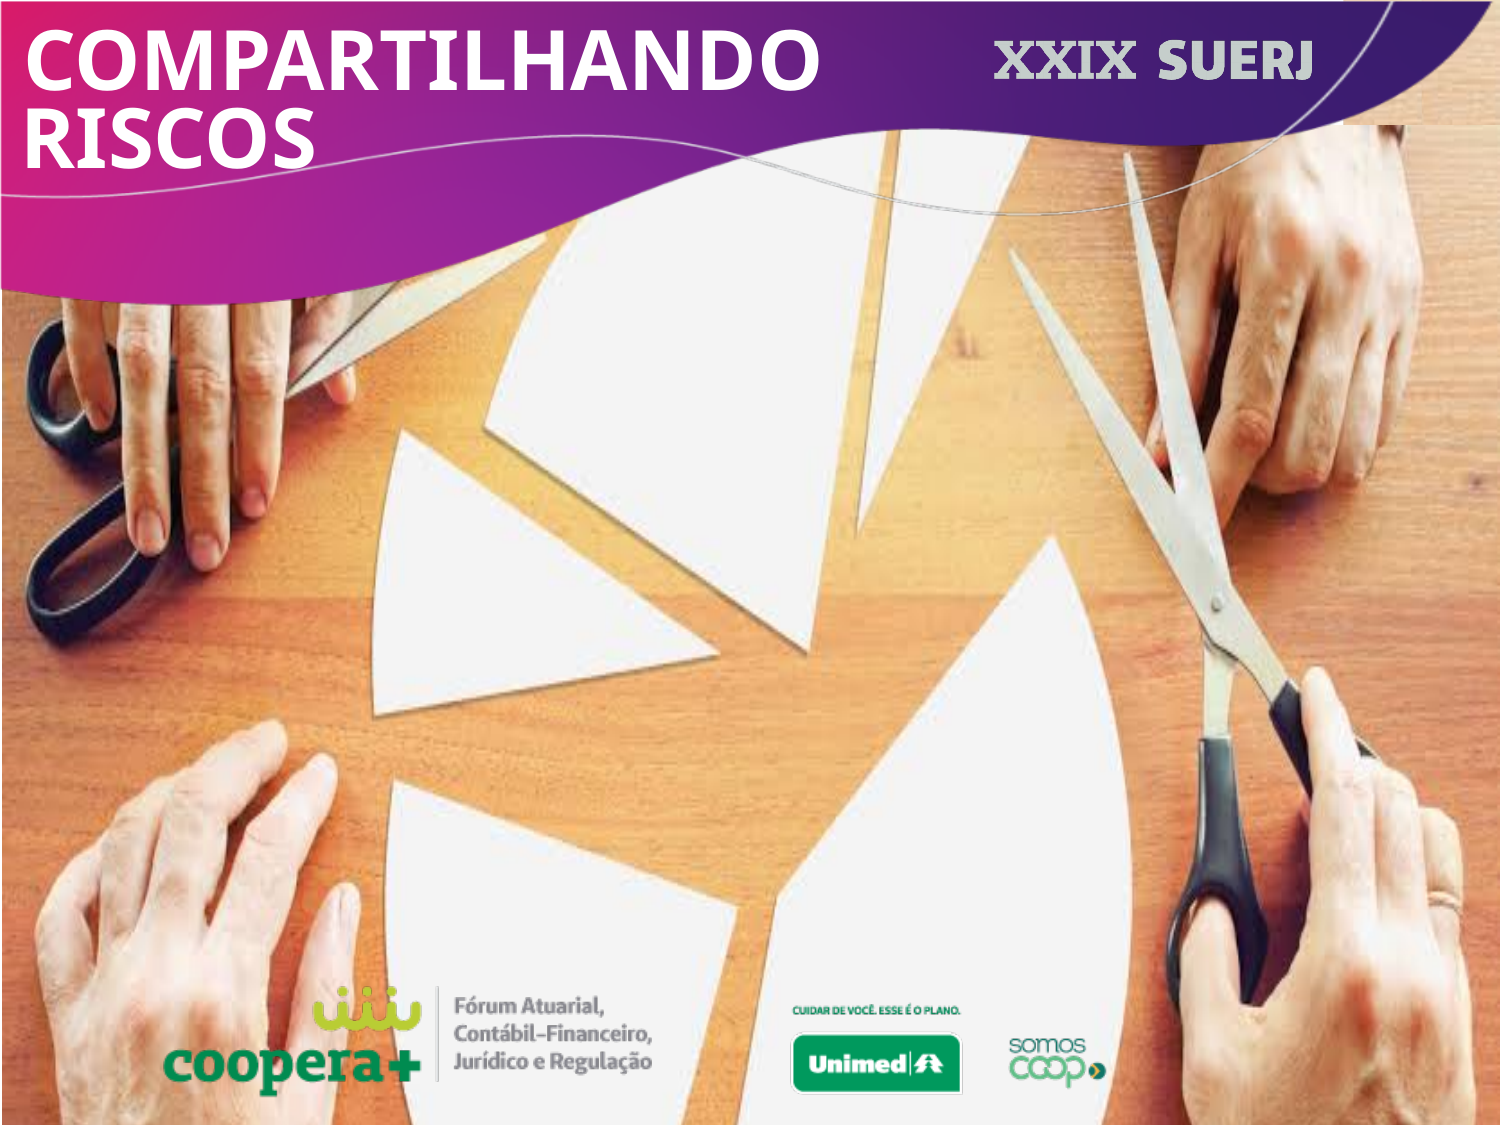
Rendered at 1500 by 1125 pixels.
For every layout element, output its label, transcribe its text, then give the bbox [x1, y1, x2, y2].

title RISCOS [5, 78, 526, 197]
picture [2, 1, 1500, 1125]
